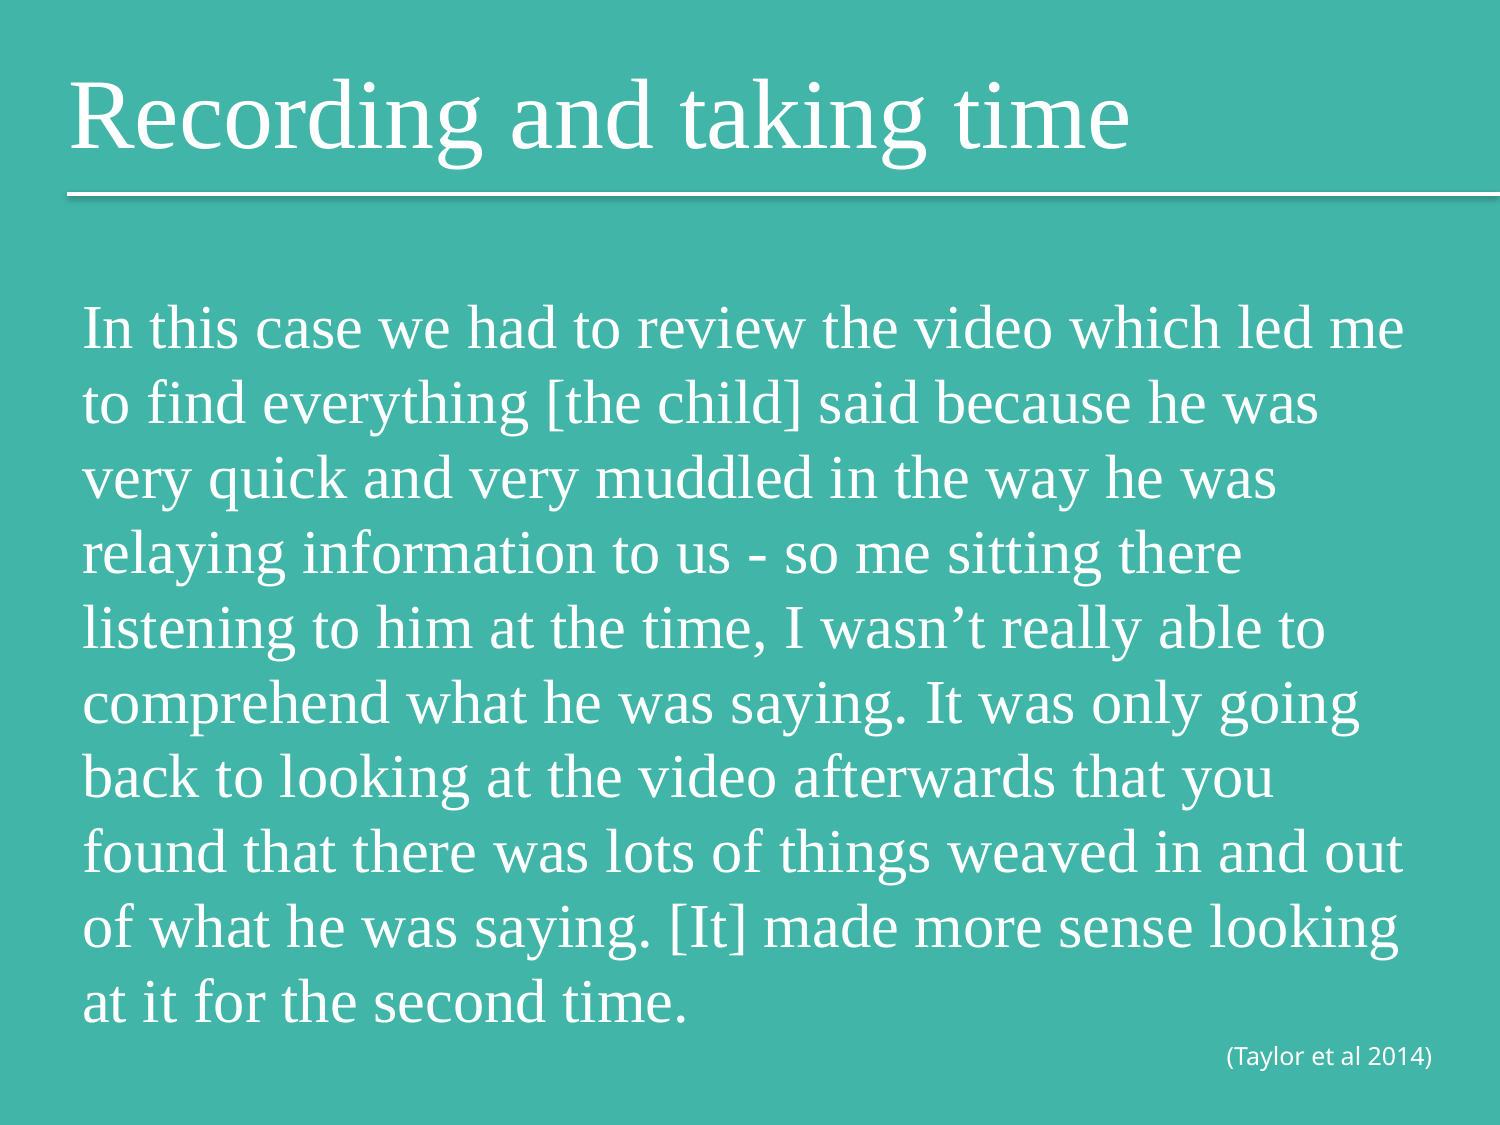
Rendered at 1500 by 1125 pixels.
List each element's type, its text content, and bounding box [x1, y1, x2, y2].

text_box Recording and taking time [53, 0, 1389, 265]
list In this case we had to review the video which led me to find everything [the child] said because he was very quick and very muddled in the way he was relaying information to us - so me sitting there listening to him at the time, I wasn’t really able to comprehend what he was saying. It was only going back to looking at the video afterwards that you found that there was lots of things weaved in and out of what he was saying. [It] made more sense looking at it for the second time. (Taylor et al 2014) [67, 278, 1448, 794]
